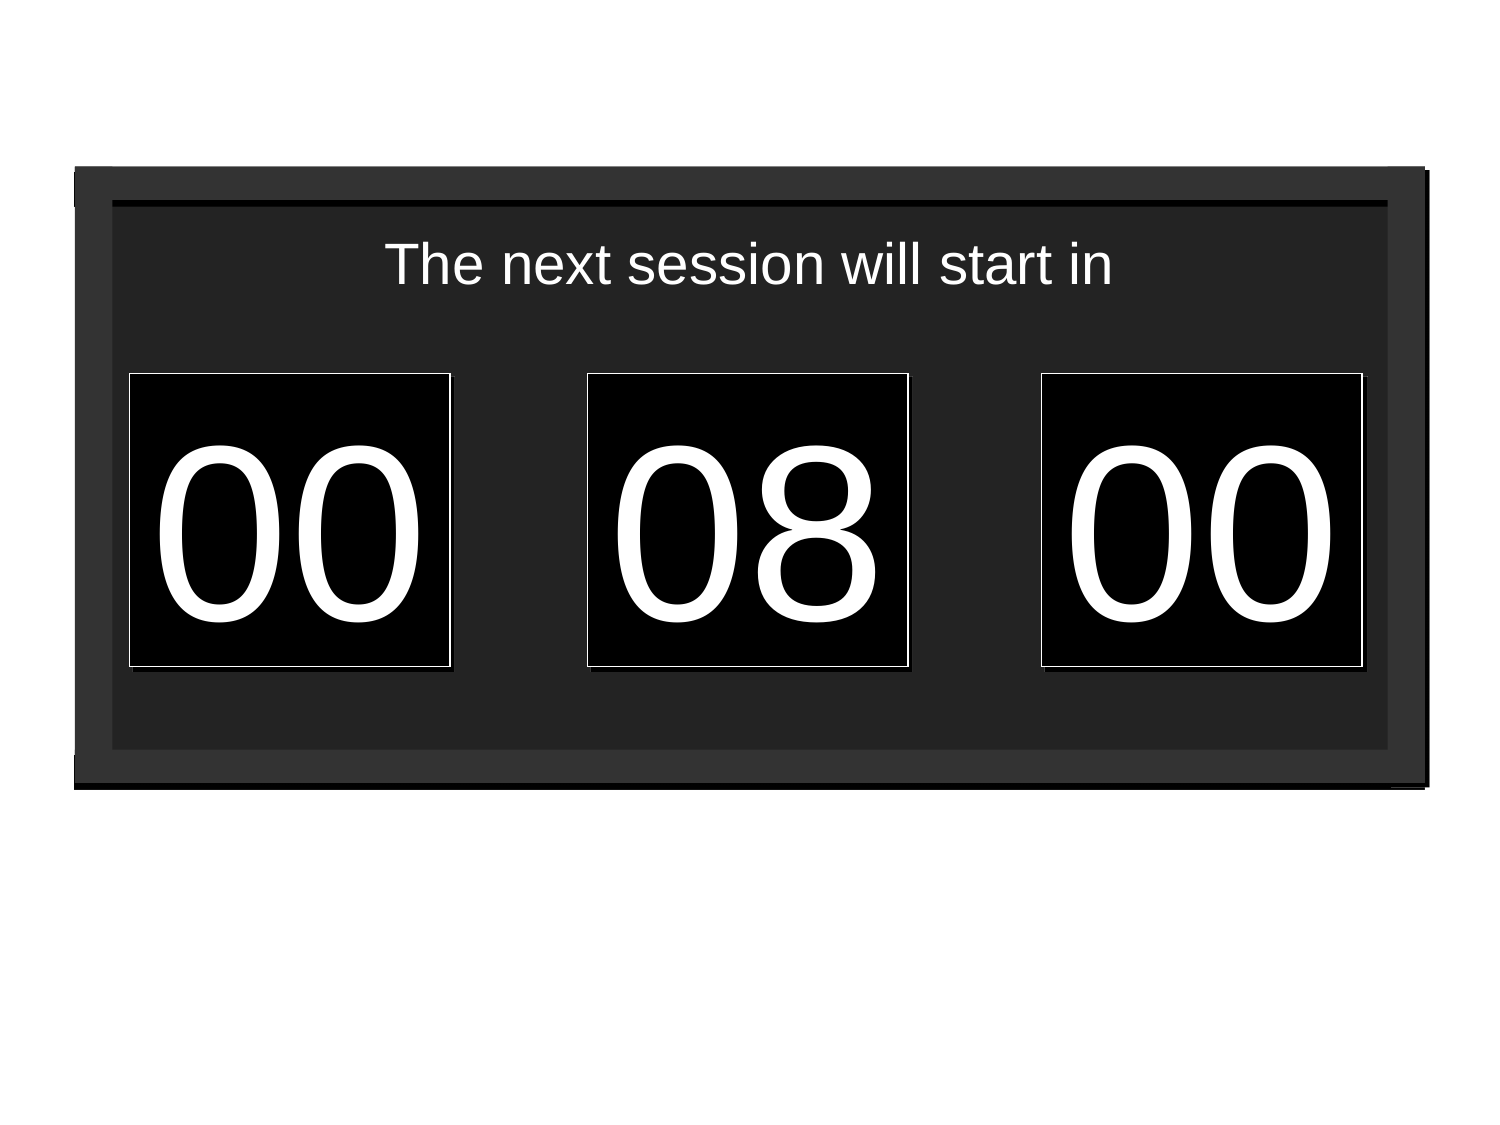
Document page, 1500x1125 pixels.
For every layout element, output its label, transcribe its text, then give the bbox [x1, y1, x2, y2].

text_box 08 [587, 373, 908, 667]
text_box 00 [129, 373, 450, 667]
